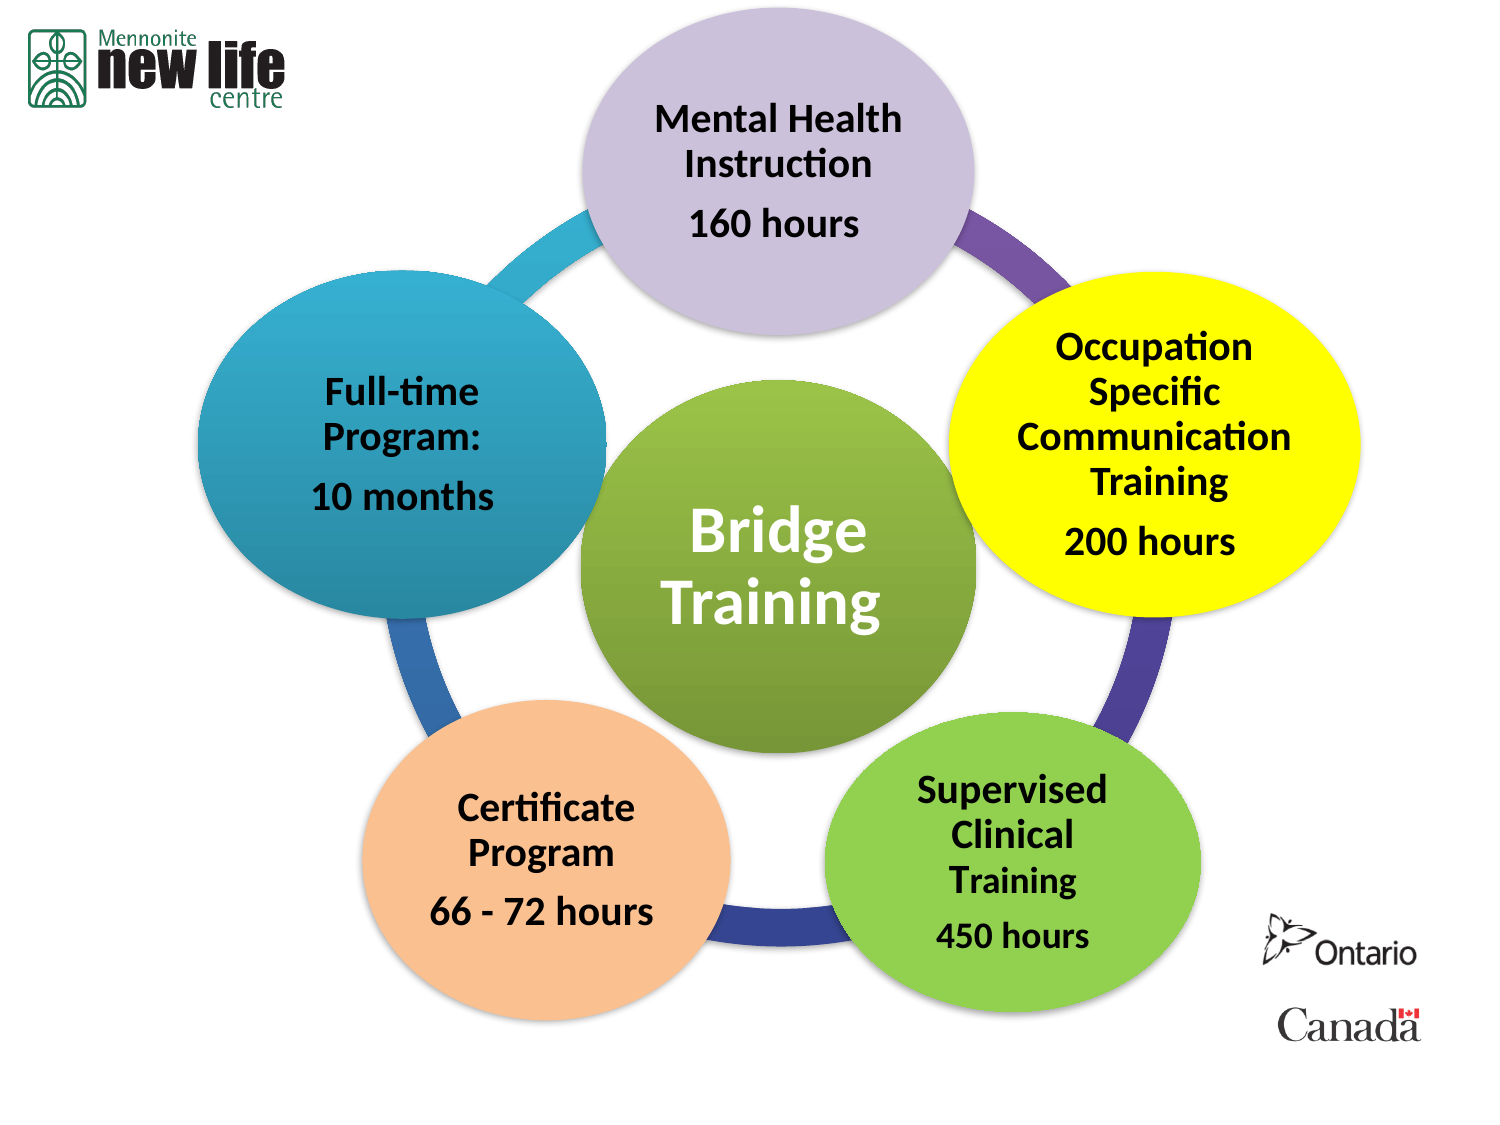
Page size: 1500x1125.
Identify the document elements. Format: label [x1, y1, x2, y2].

text_box [116, 34, 1442, 1020]
picture [24, 24, 288, 113]
picture [1243, 893, 1467, 1088]
